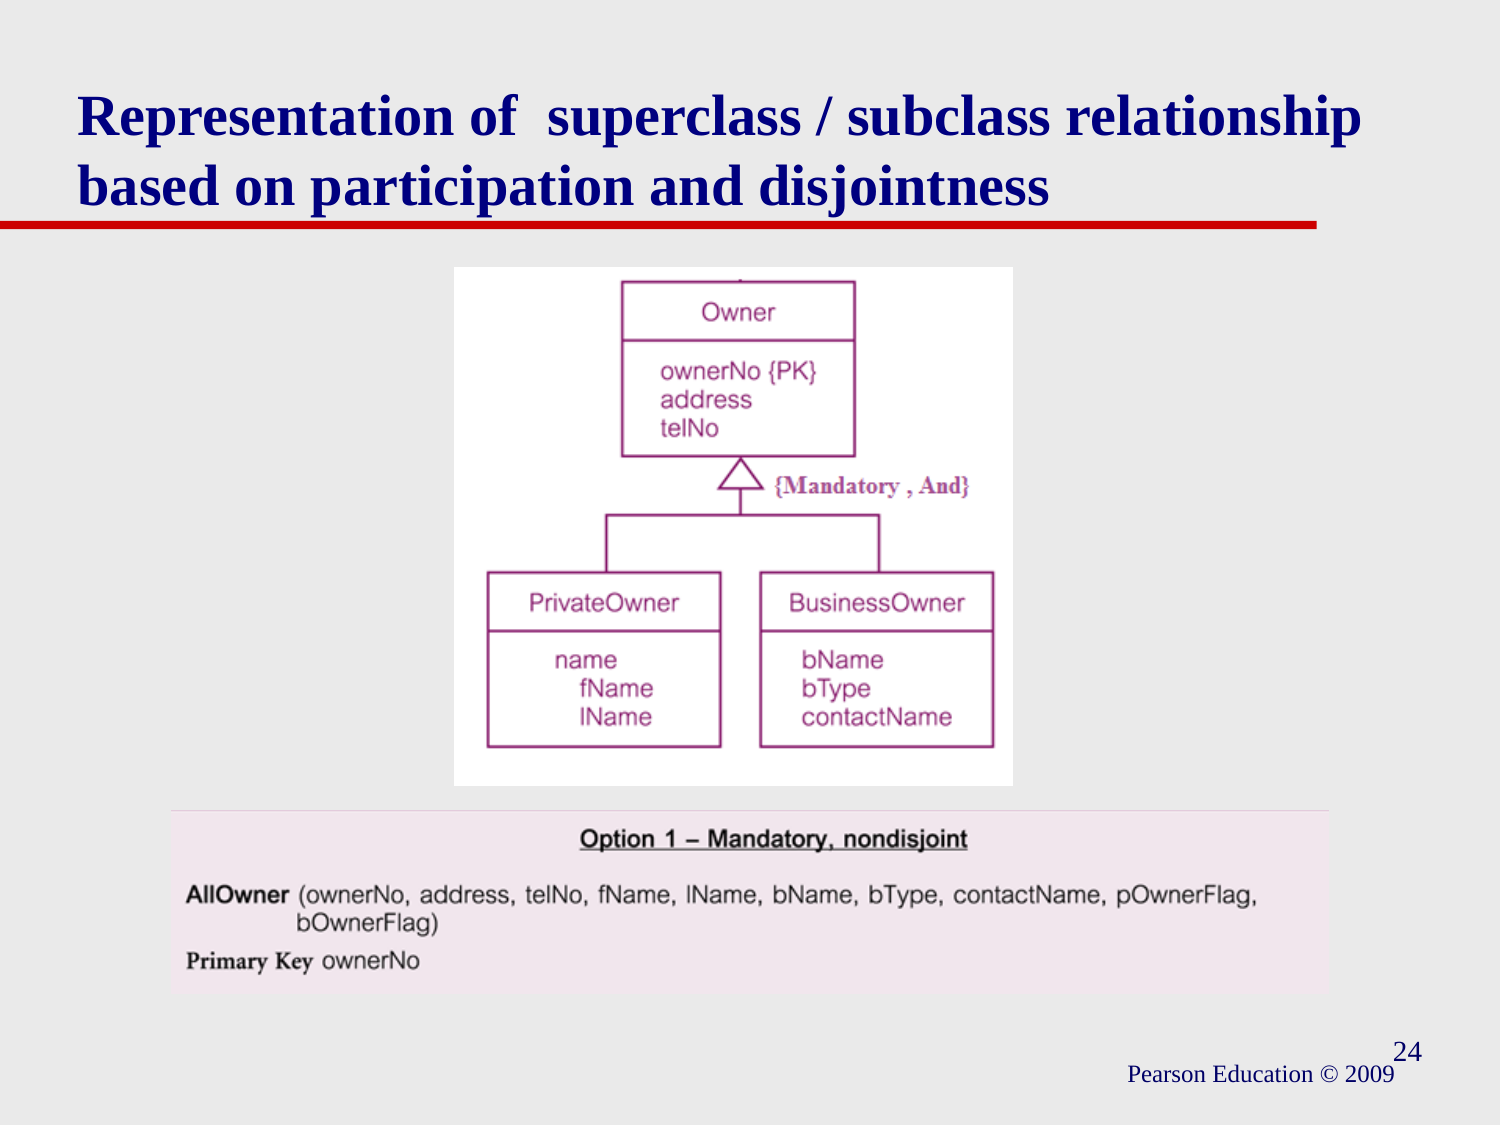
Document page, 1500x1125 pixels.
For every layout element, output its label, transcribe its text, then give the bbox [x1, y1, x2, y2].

picture [170, 810, 1330, 994]
picture [454, 266, 1013, 787]
title Representation of superclass / subclass relationship based on participation and disjointness [62, 43, 1424, 226]
text_box Pearson Education © 2009 [1112, 1050, 1500, 1095]
slide_number 24 [1124, 1012, 1438, 1050]
